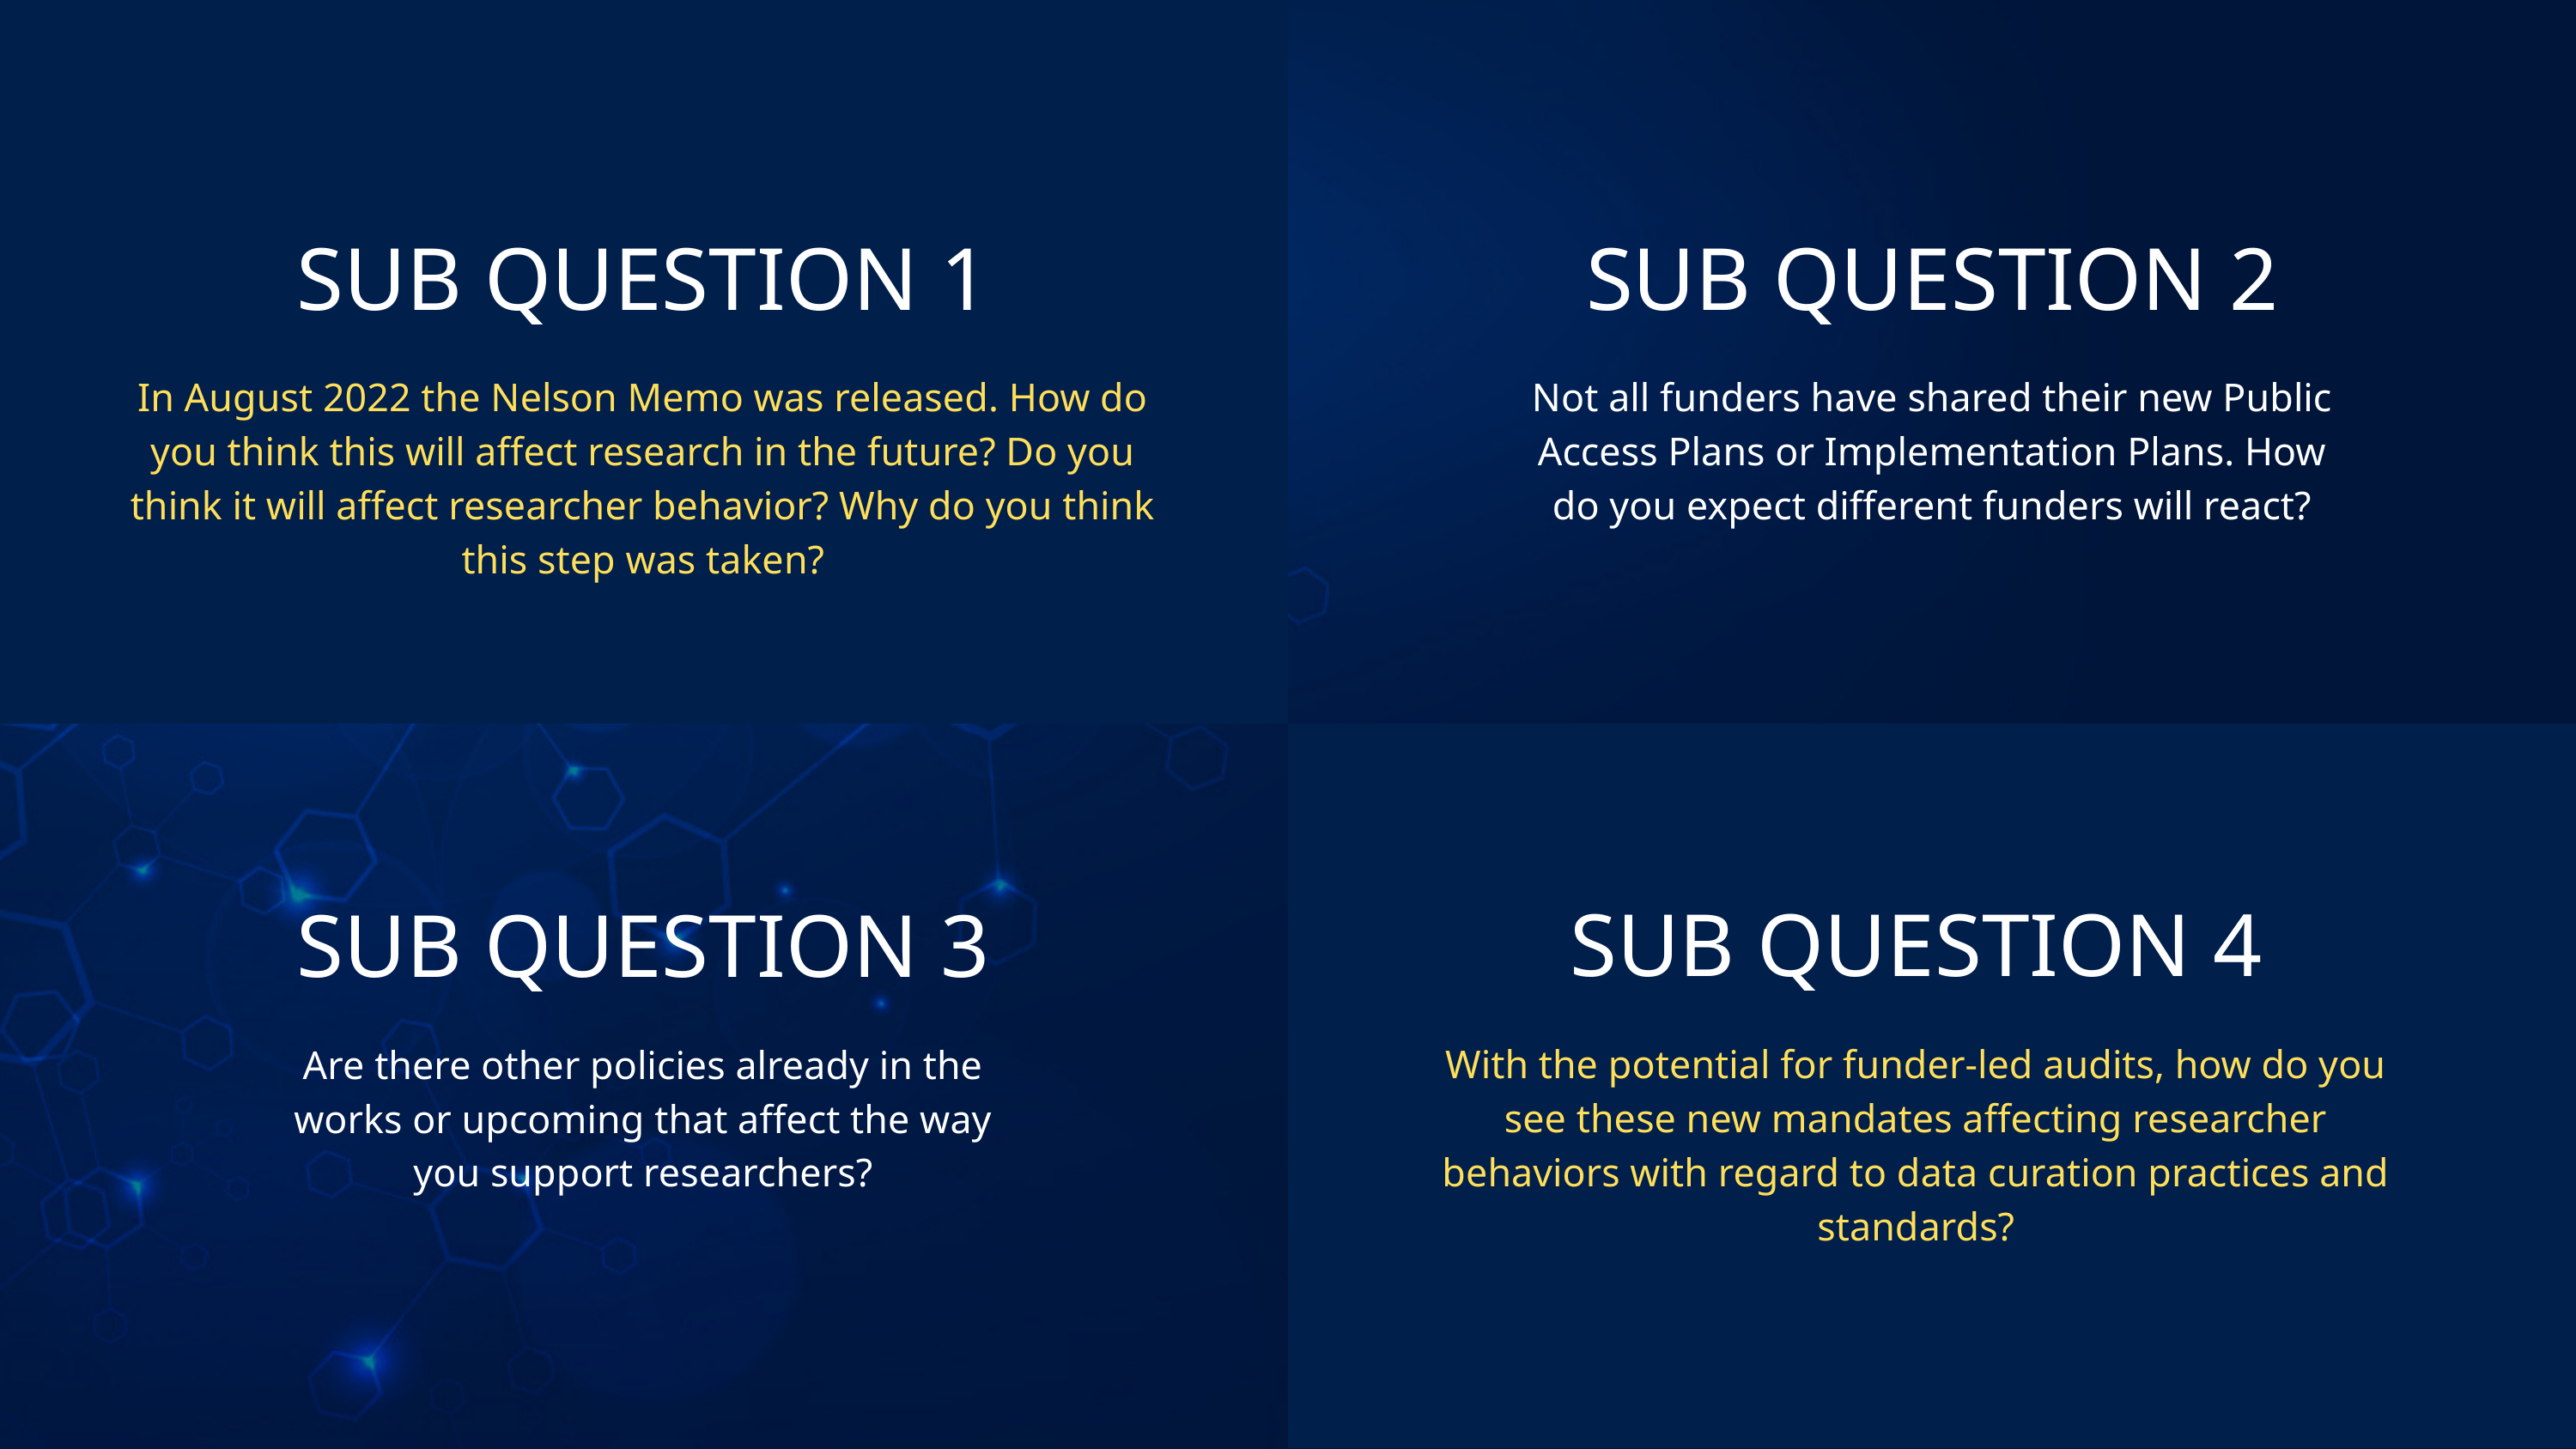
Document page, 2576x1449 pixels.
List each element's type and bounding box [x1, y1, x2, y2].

text_box [0, 0, 1288, 724]
text_box [1479, 228, 2386, 577]
text_box [1288, 0, 2576, 723]
text_box [1400, 894, 2432, 1297]
text_box [226, 895, 1061, 1191]
text_box [71, 228, 1216, 631]
text_box [0, 724, 1288, 1449]
text_box [1288, 723, 2576, 1449]
